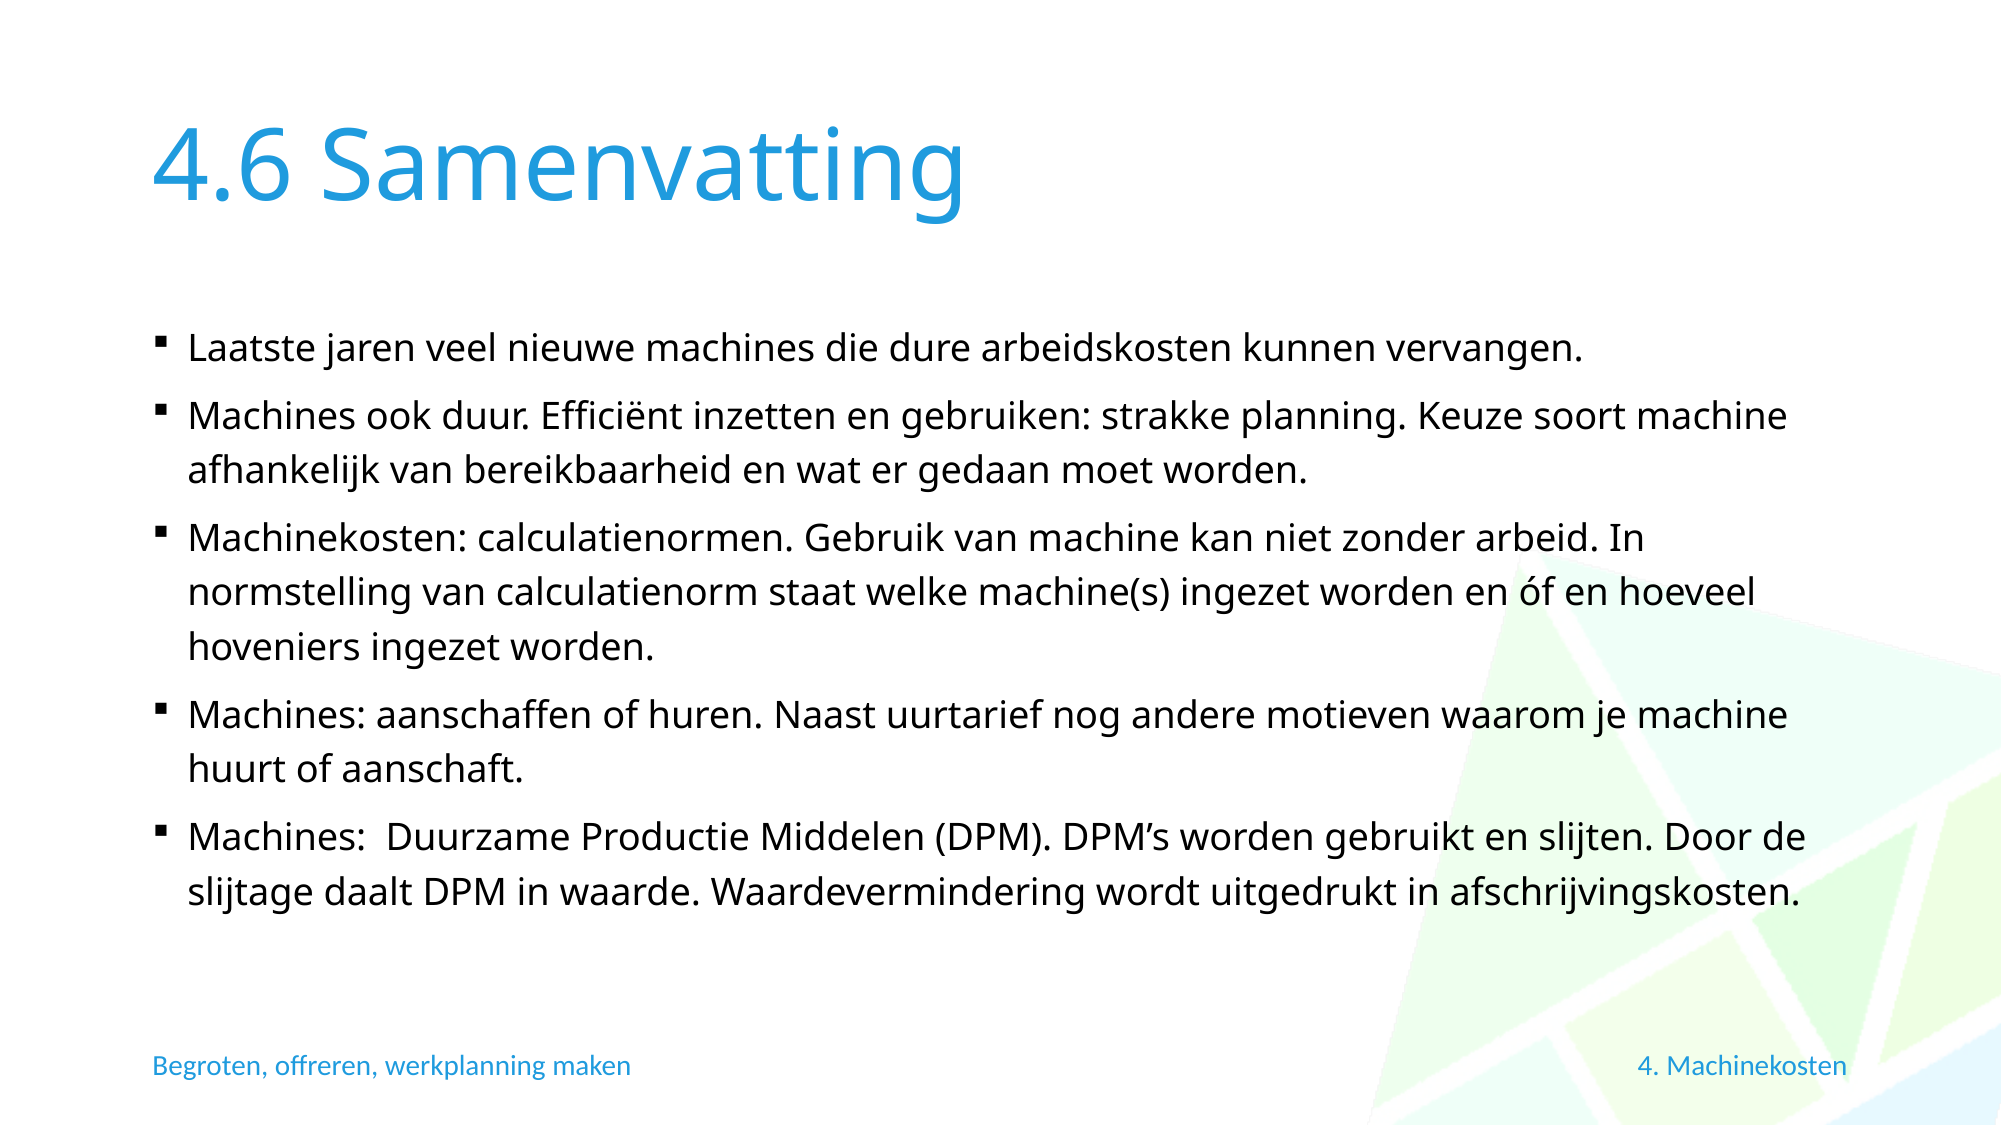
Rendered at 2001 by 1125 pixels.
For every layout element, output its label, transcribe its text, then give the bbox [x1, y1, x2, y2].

list Laatste jaren veel nieuwe machines die dure arbeidskosten kunnen vervangen. Machines ook duur. Efficiënt inzetten en gebruiken: strakke planning. Keuze soort machine afhankelijk van bereikbaarheid en wat er gedaan moet worden. Machinekosten: calculatienormen. Gebruik van machine kan niet zonder arbeid. In normstelling van calculatienorm staat welke machine(s) ingezet worden en óf en hoeveel hoveniers ingezet worden. Machines: aanschaffen of huren. Naast uurtarief nog andere motieven waarom je machine huurt of aanschaft. Machines: Duurzame Productie Middelen (DPM). DPM’s worden gebruikt en slijten. Door de slijtage daalt DPM in waarde. Waardevermindering wordt uitgedrukt in afschrijvingskosten. [137, 254, 1863, 969]
title 4.6 Samenvatting [137, 59, 1863, 254]
list Begroten, offreren, werkplanning maken [137, 1042, 664, 1087]
list 4. Machinekosten [1412, 1042, 1863, 1103]
